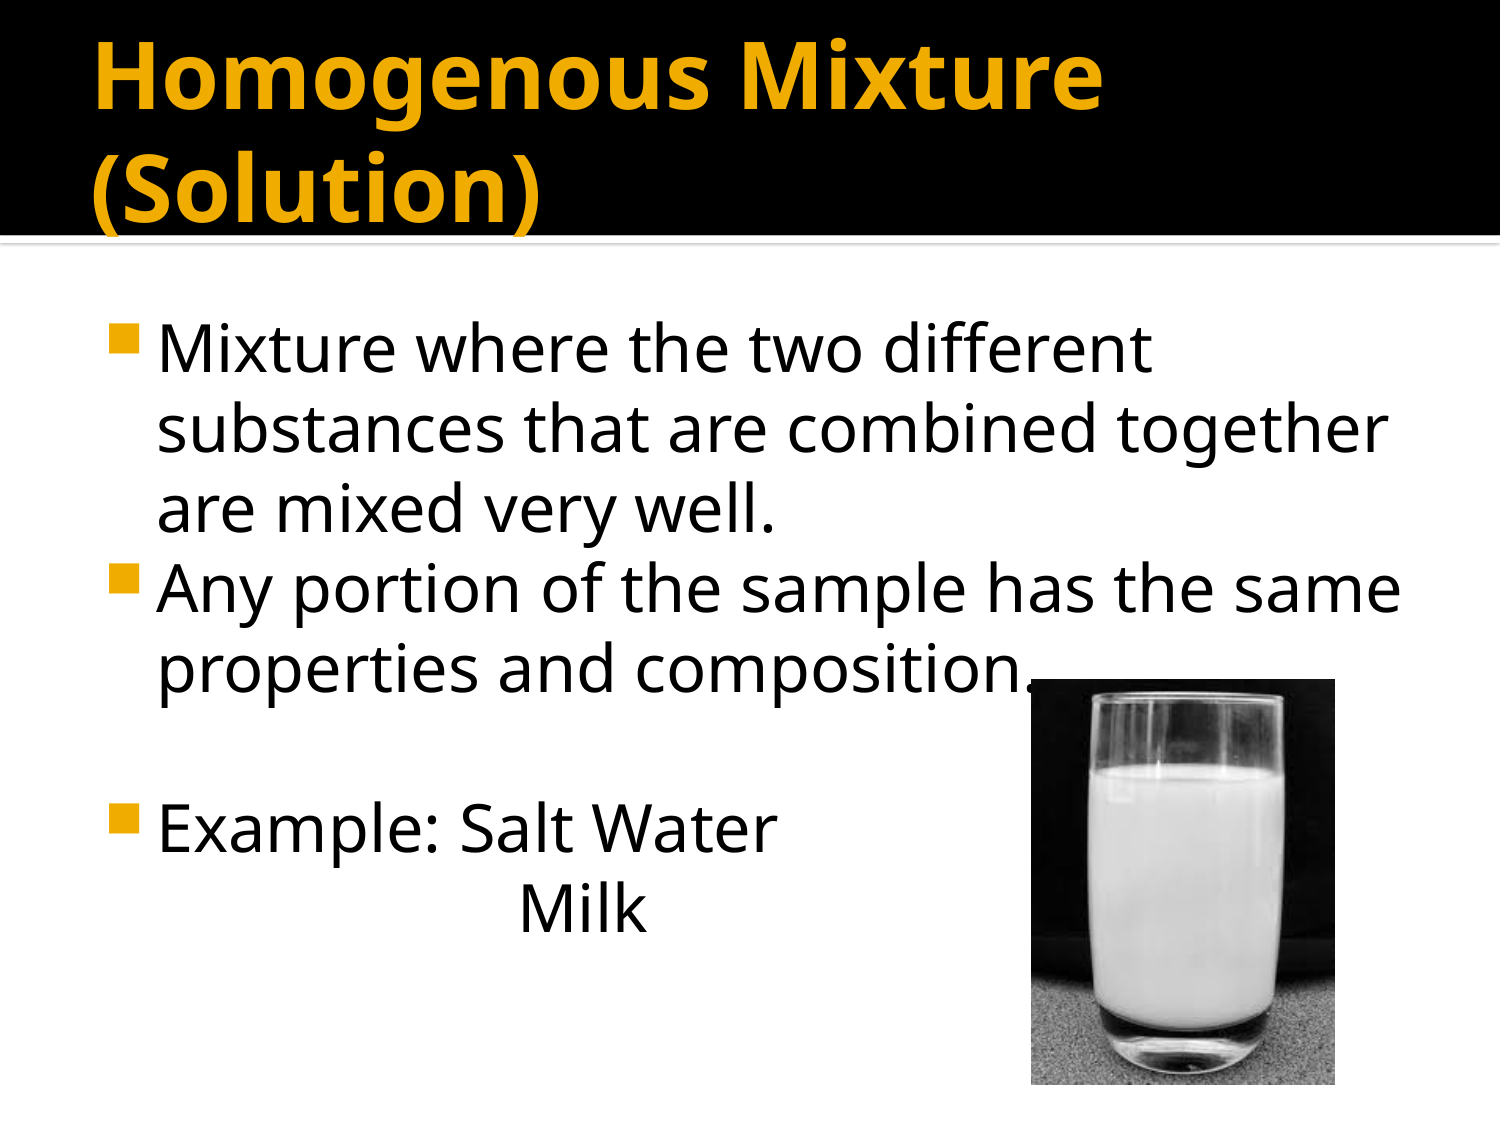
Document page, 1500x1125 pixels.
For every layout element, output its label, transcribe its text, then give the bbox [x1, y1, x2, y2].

picture [1031, 679, 1335, 1085]
list Mixture where the two different substances that are combined together are mixed very well. Any portion of the sample has the same properties and composition. Example: Salt Water Milk [75, 291, 1425, 1050]
title Homogenous Mixture (Solution) [75, 25, 1425, 231]
